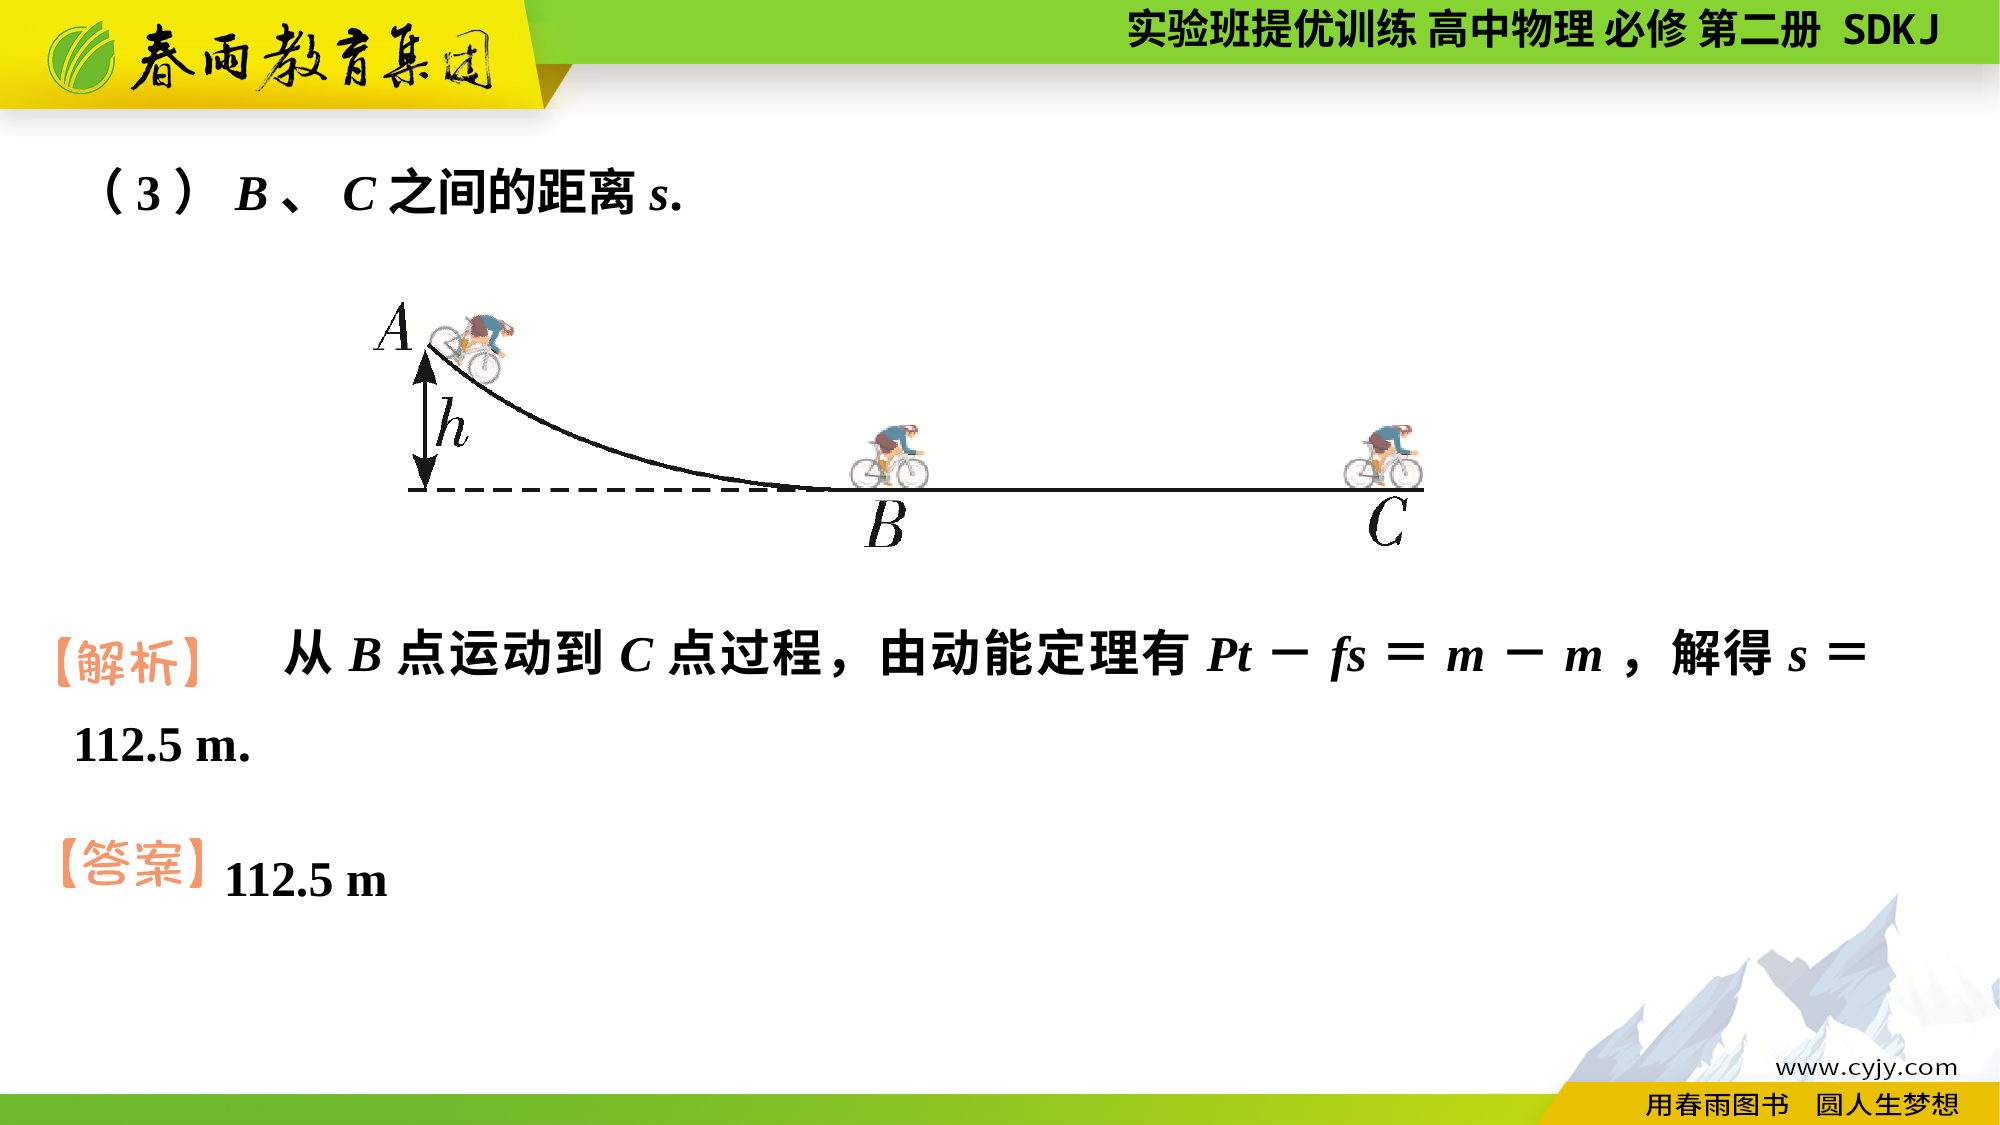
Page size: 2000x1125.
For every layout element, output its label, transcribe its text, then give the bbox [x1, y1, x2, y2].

picture [0, 0, 2000, 1125]
list （3）B、C之间的距离s. [59, 122, 1944, 217]
text_box 112.5 m [208, 808, 403, 914]
